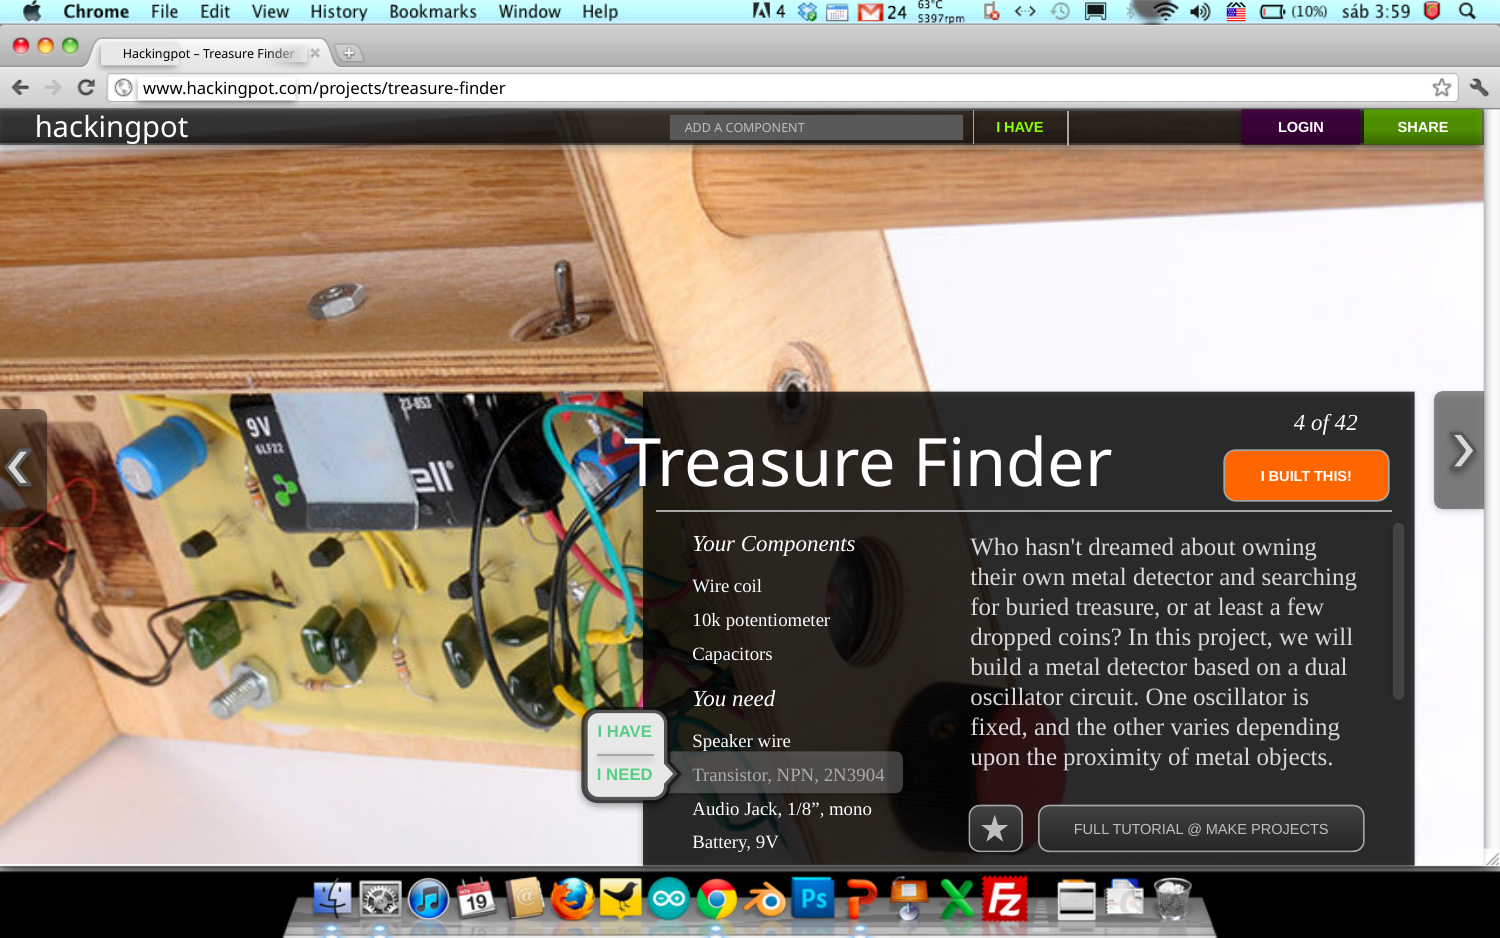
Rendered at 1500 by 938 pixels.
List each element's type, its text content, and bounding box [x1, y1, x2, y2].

picture [0, 0, 1500, 938]
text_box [581, 709, 669, 801]
text_box [265, 45, 307, 63]
text_box www.hackingpot.com/projects/treasure-finder [128, 70, 564, 106]
text_box hackingpot [19, 100, 529, 109]
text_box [0, 408, 48, 528]
text_box Hackingpot – Treasure Finder [108, 38, 380, 69]
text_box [1433, 390, 1485, 510]
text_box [969, 805, 1365, 852]
